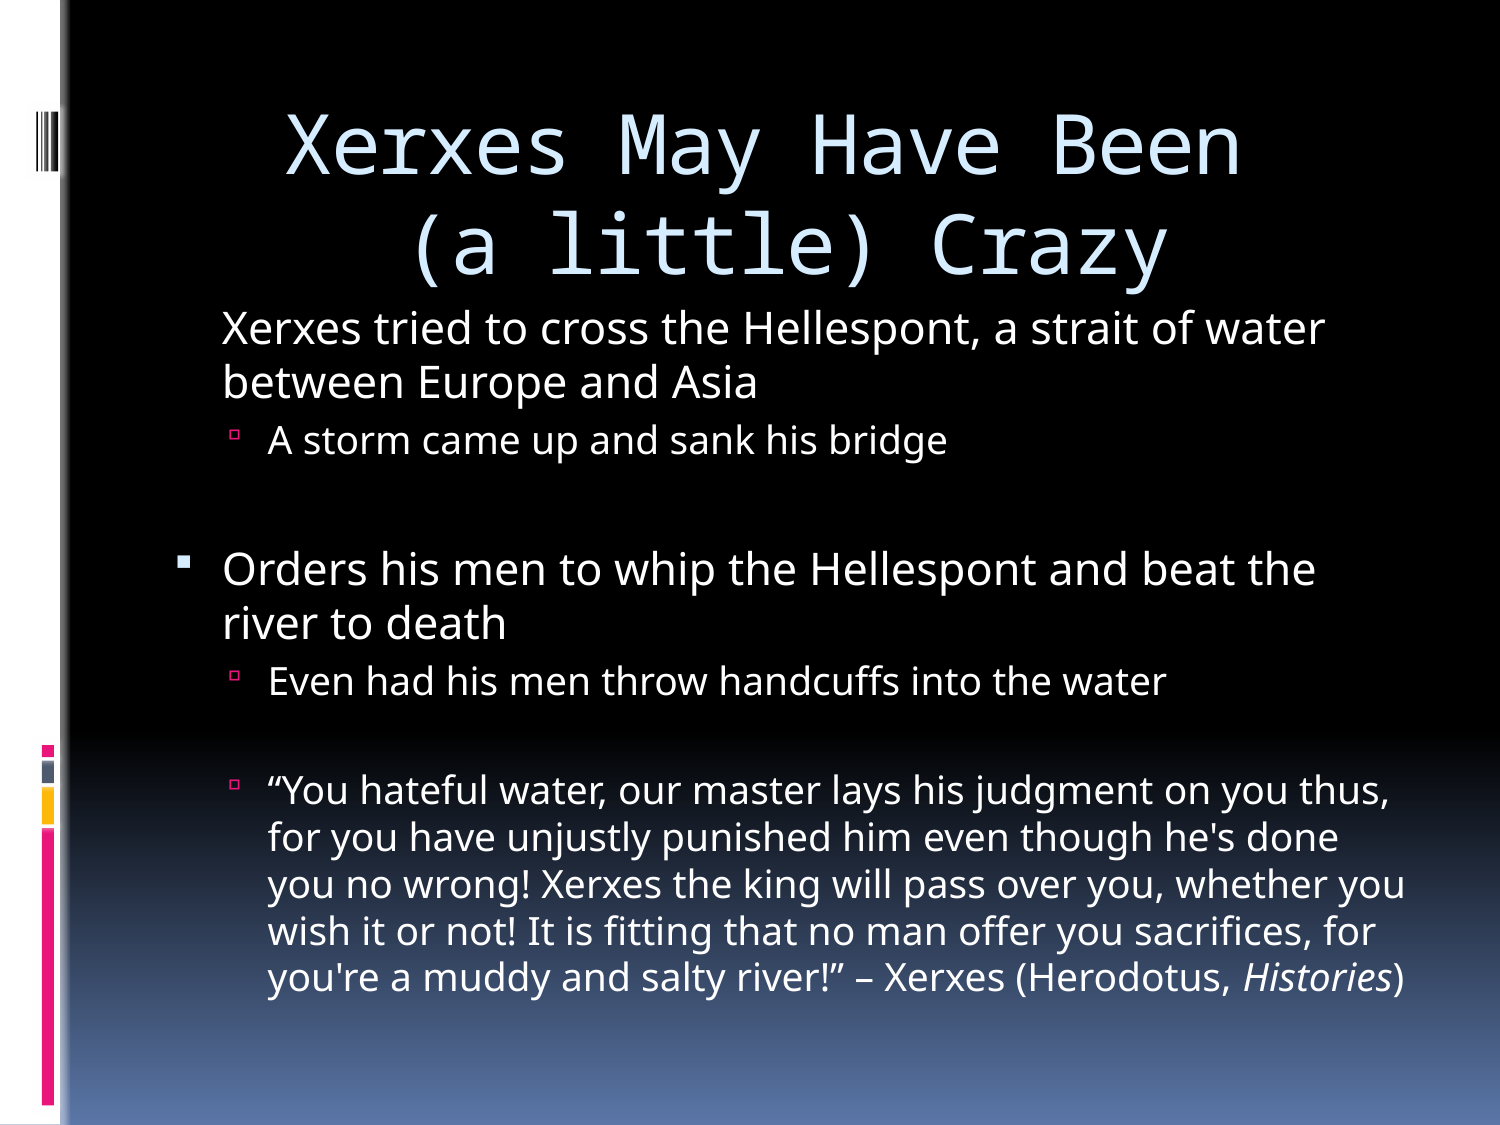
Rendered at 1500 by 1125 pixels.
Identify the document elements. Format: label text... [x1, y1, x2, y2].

list Xerxes tried to cross the Hellespont, a strait of water between Europe and Asia A storm came up and sank his bridge Orders his men to whip the Hellespont and beat the river to death Even had his men throw handcuffs into the water “You hateful water, our master lays his judgment on you thus, for you have unjustly punished him even though he's done you no wrong! Xerxes the king will pass over you, whether you wish it or not! It is fitting that no man offer you sacrifices, for you're a muddy and salty river!” – Xerxes (Herodotus, Histories) [150, 292, 1425, 1043]
title Xerxes May Have Been (a little) Crazy [150, 83, 1425, 234]
